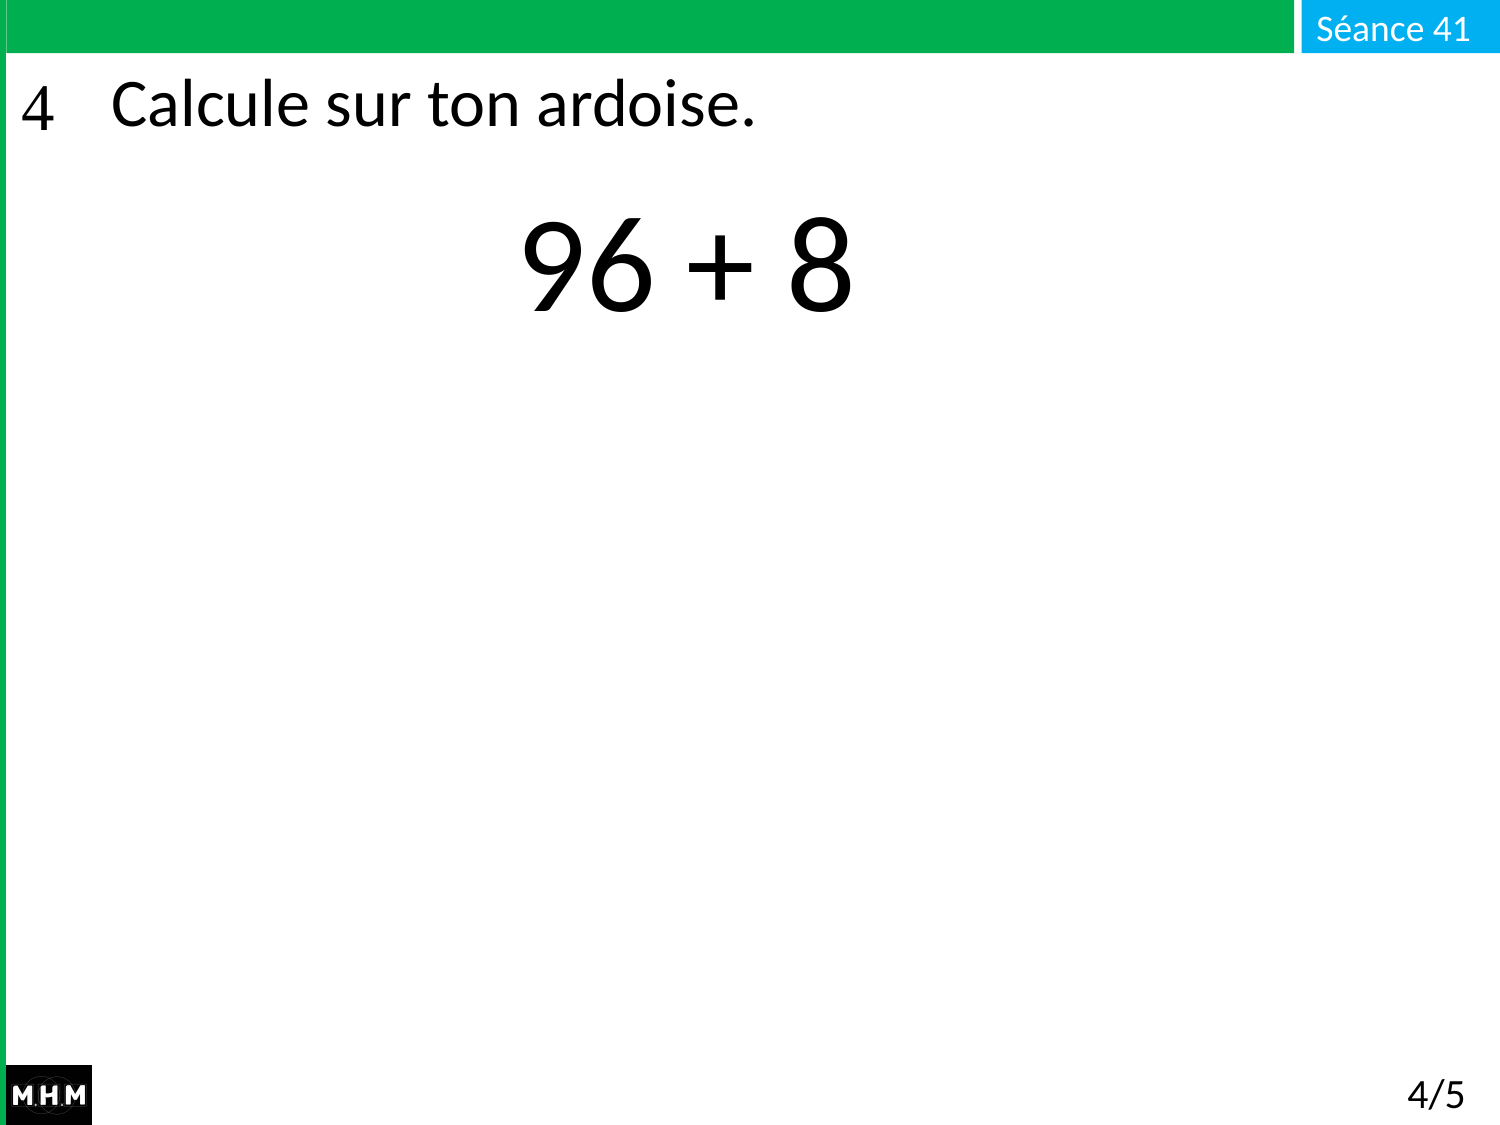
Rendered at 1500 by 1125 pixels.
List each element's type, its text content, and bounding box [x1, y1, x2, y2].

text_box 96 + 8 [480, 166, 924, 346]
list 4/5 [1373, 1064, 1500, 1125]
title Calcule sur ton ardoise. [96, 60, 1391, 150]
picture [6, 1065, 92, 1125]
